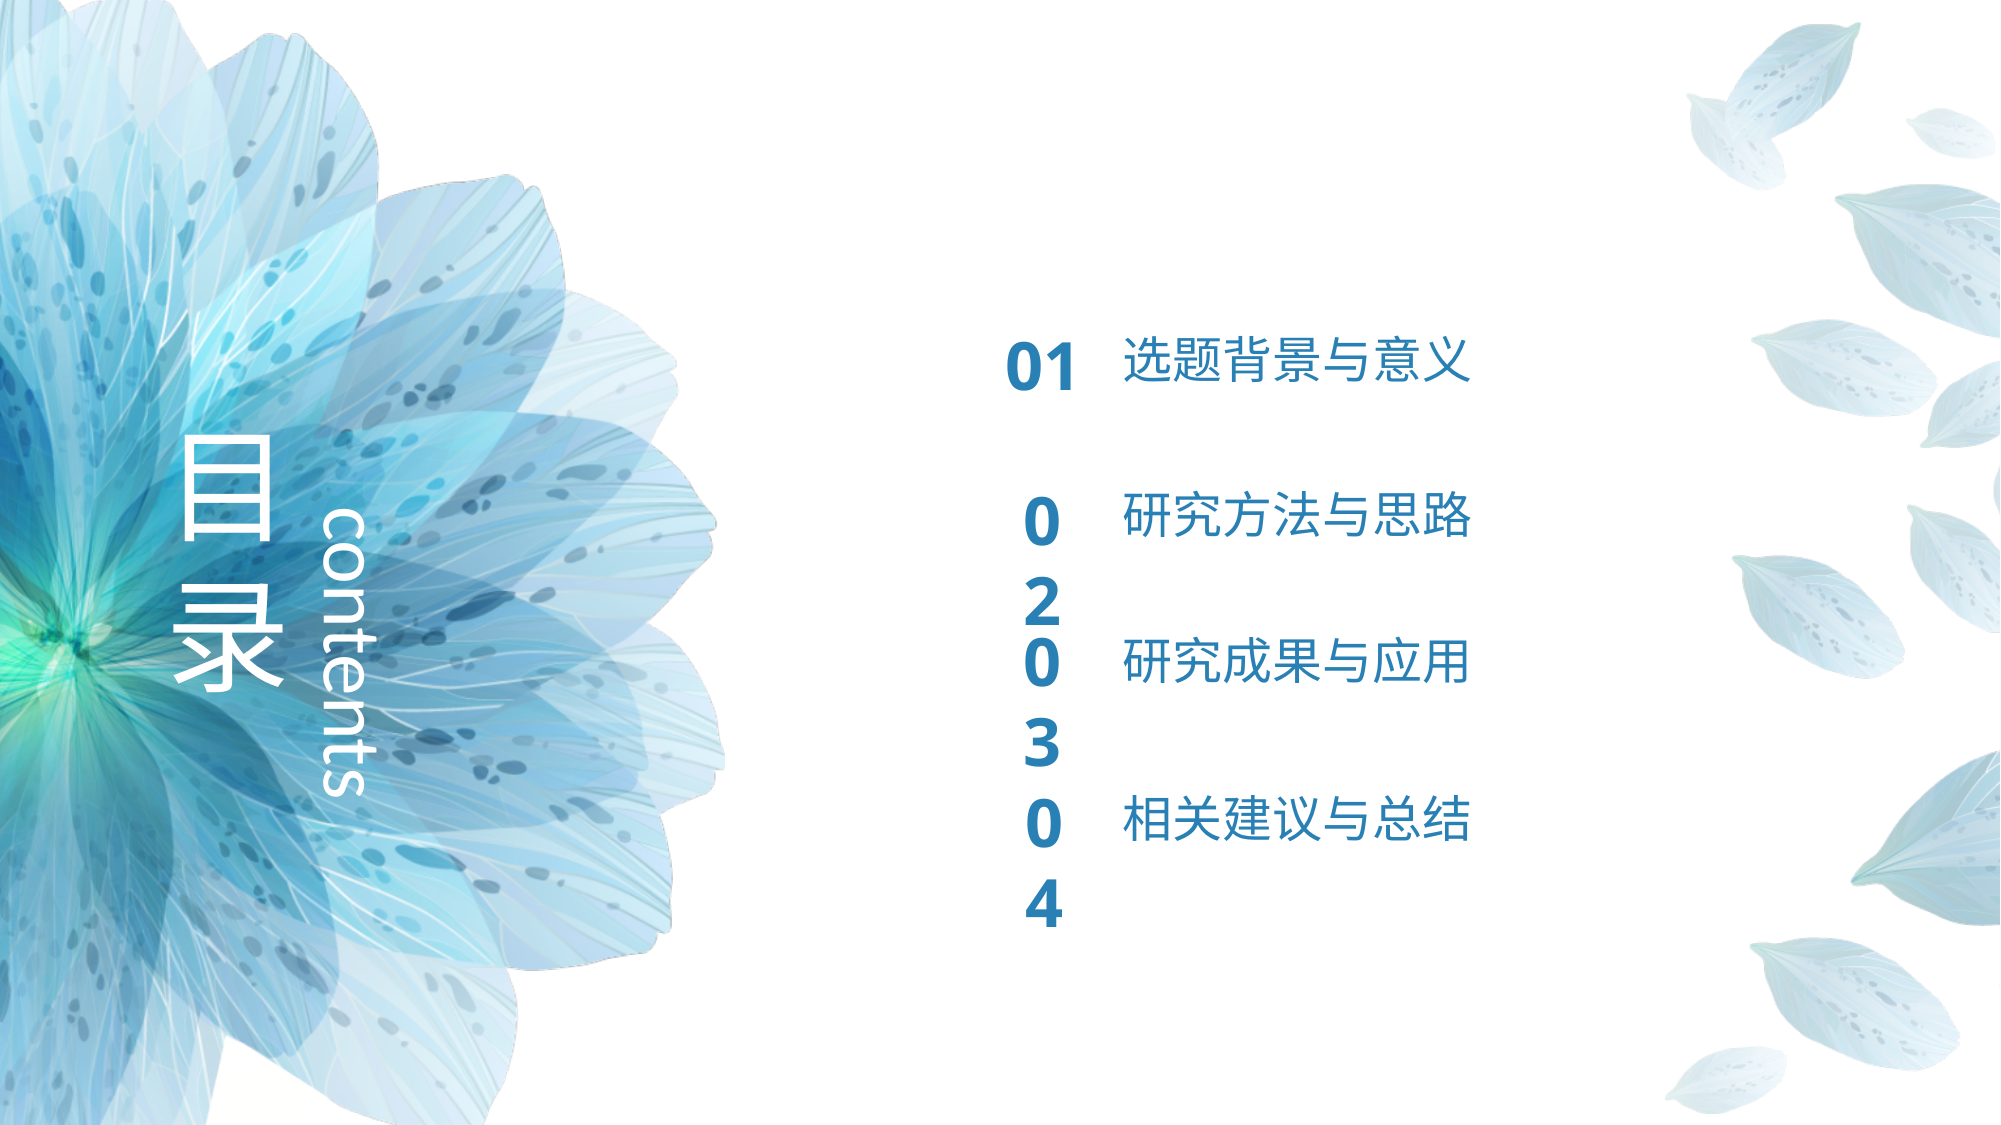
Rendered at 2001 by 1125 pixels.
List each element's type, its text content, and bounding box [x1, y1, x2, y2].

text_box 01 [987, 316, 1100, 411]
picture [1665, 22, 2000, 1114]
text_box 02 [990, 471, 1094, 647]
text_box 相关建议与总结 [1108, 779, 1653, 855]
text_box 研究方法与思路 [1108, 476, 1653, 551]
text_box 研究成果与应用 [1108, 622, 1661, 698]
text_box 04 [992, 772, 1097, 948]
text_box 03 [993, 612, 1092, 772]
text_box 选题背景与意义 [1108, 321, 1661, 397]
picture [0, 0, 725, 1125]
